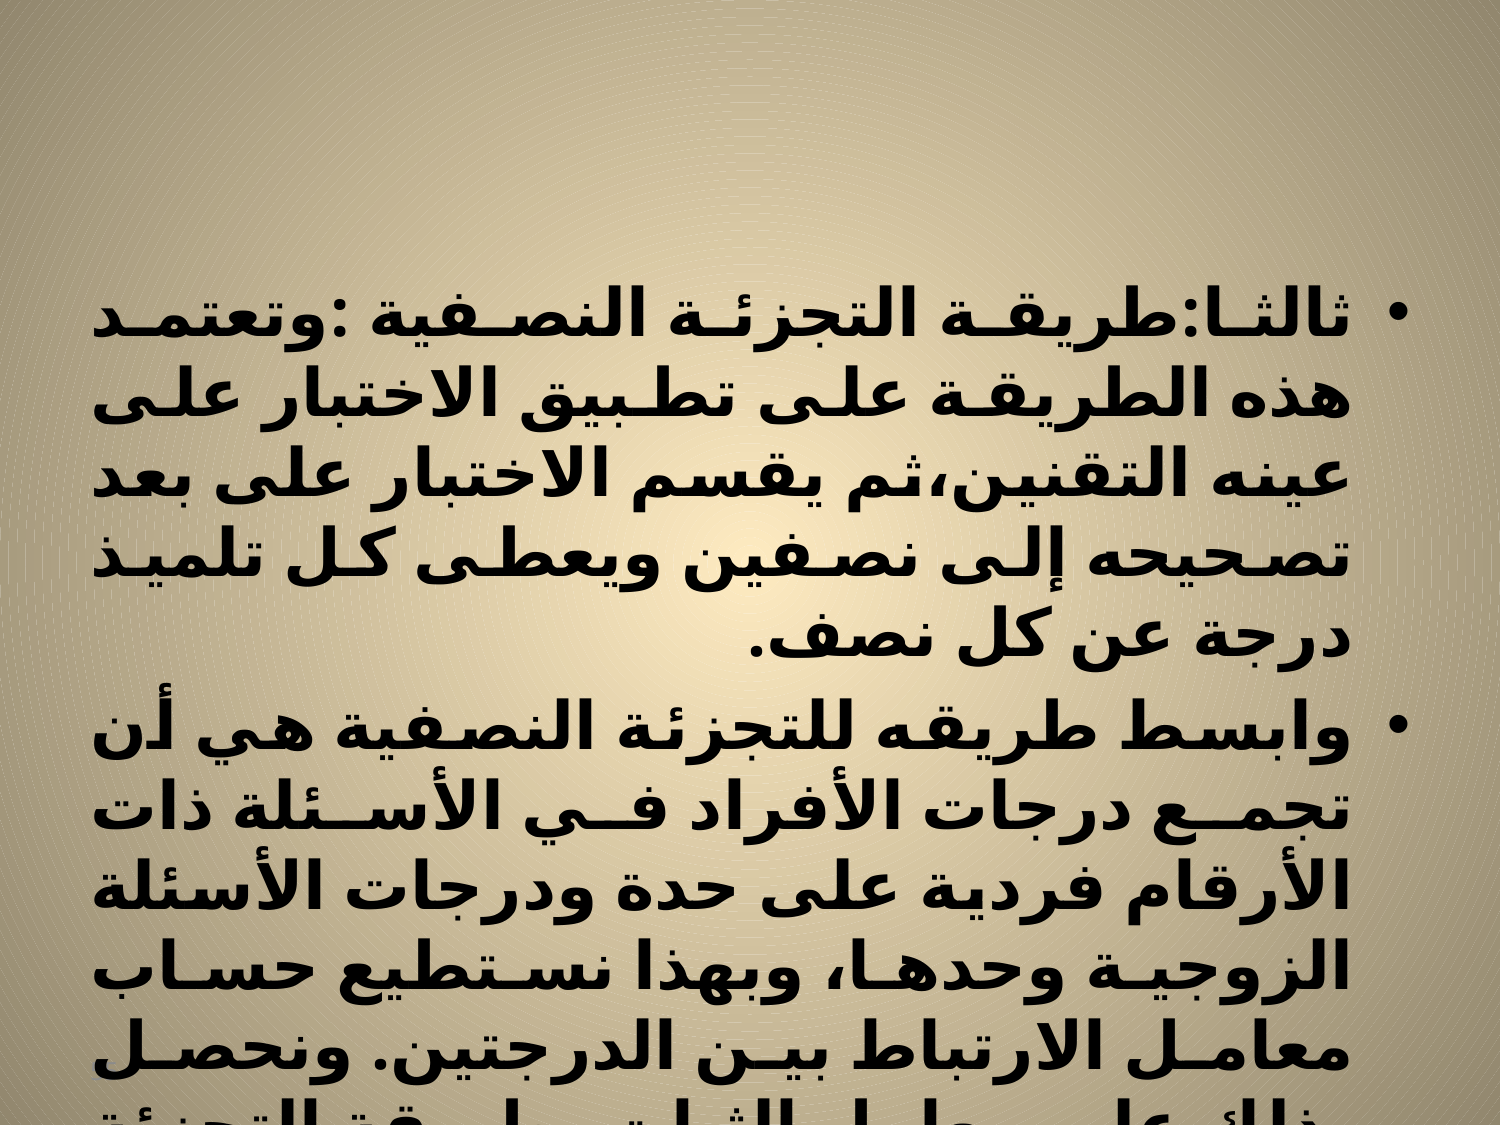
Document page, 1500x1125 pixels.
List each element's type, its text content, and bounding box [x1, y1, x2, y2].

slide_number 55 [75, 1042, 425, 1103]
list ثالثا:طريقة التجزئة النصفية :وتعتمد هذه الطريقة على تطبيق الاختبار على عينه التقنين،ثم يقسم الاختبار على بعد تصحيحه إلى نصفين ويعطى كل تلميذ درجة عن كل نصف. وابسط طريقه للتجزئة النصفية هي أن تجمع درجات الأفراد في الأسئلة ذات الأرقام فردية على حدة ودرجات الأسئلة الزوجية وحدها، وبهذا نستطيع حساب معامل الارتباط بين الدرجتين. ونحصل بذلك على معامل الثبات بطريقة التجزئة النصفية. [75, 262, 1425, 1005]
